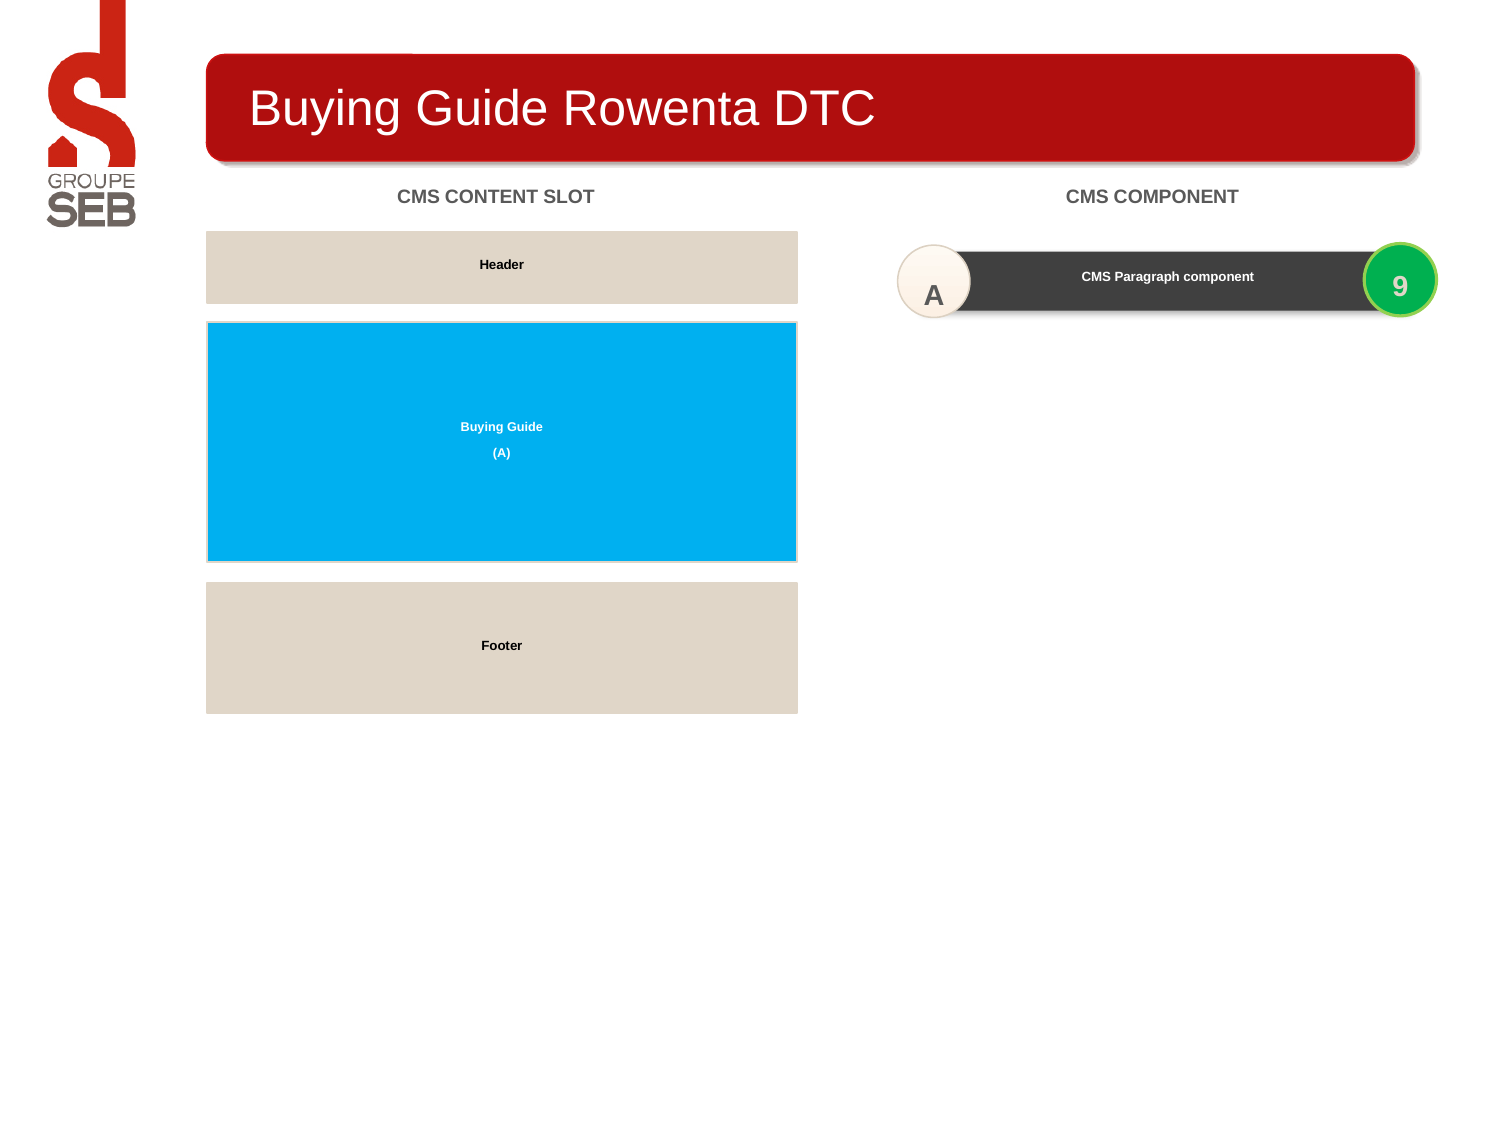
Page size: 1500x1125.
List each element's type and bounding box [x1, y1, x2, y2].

text_box [204, 581, 799, 715]
text_box [981, 172, 1324, 228]
title [234, 67, 1400, 161]
text_box [897, 242, 1438, 318]
text_box [218, 172, 774, 228]
text_box [204, 230, 799, 305]
picture [0, 0, 182, 266]
text_box [204, 320, 799, 564]
